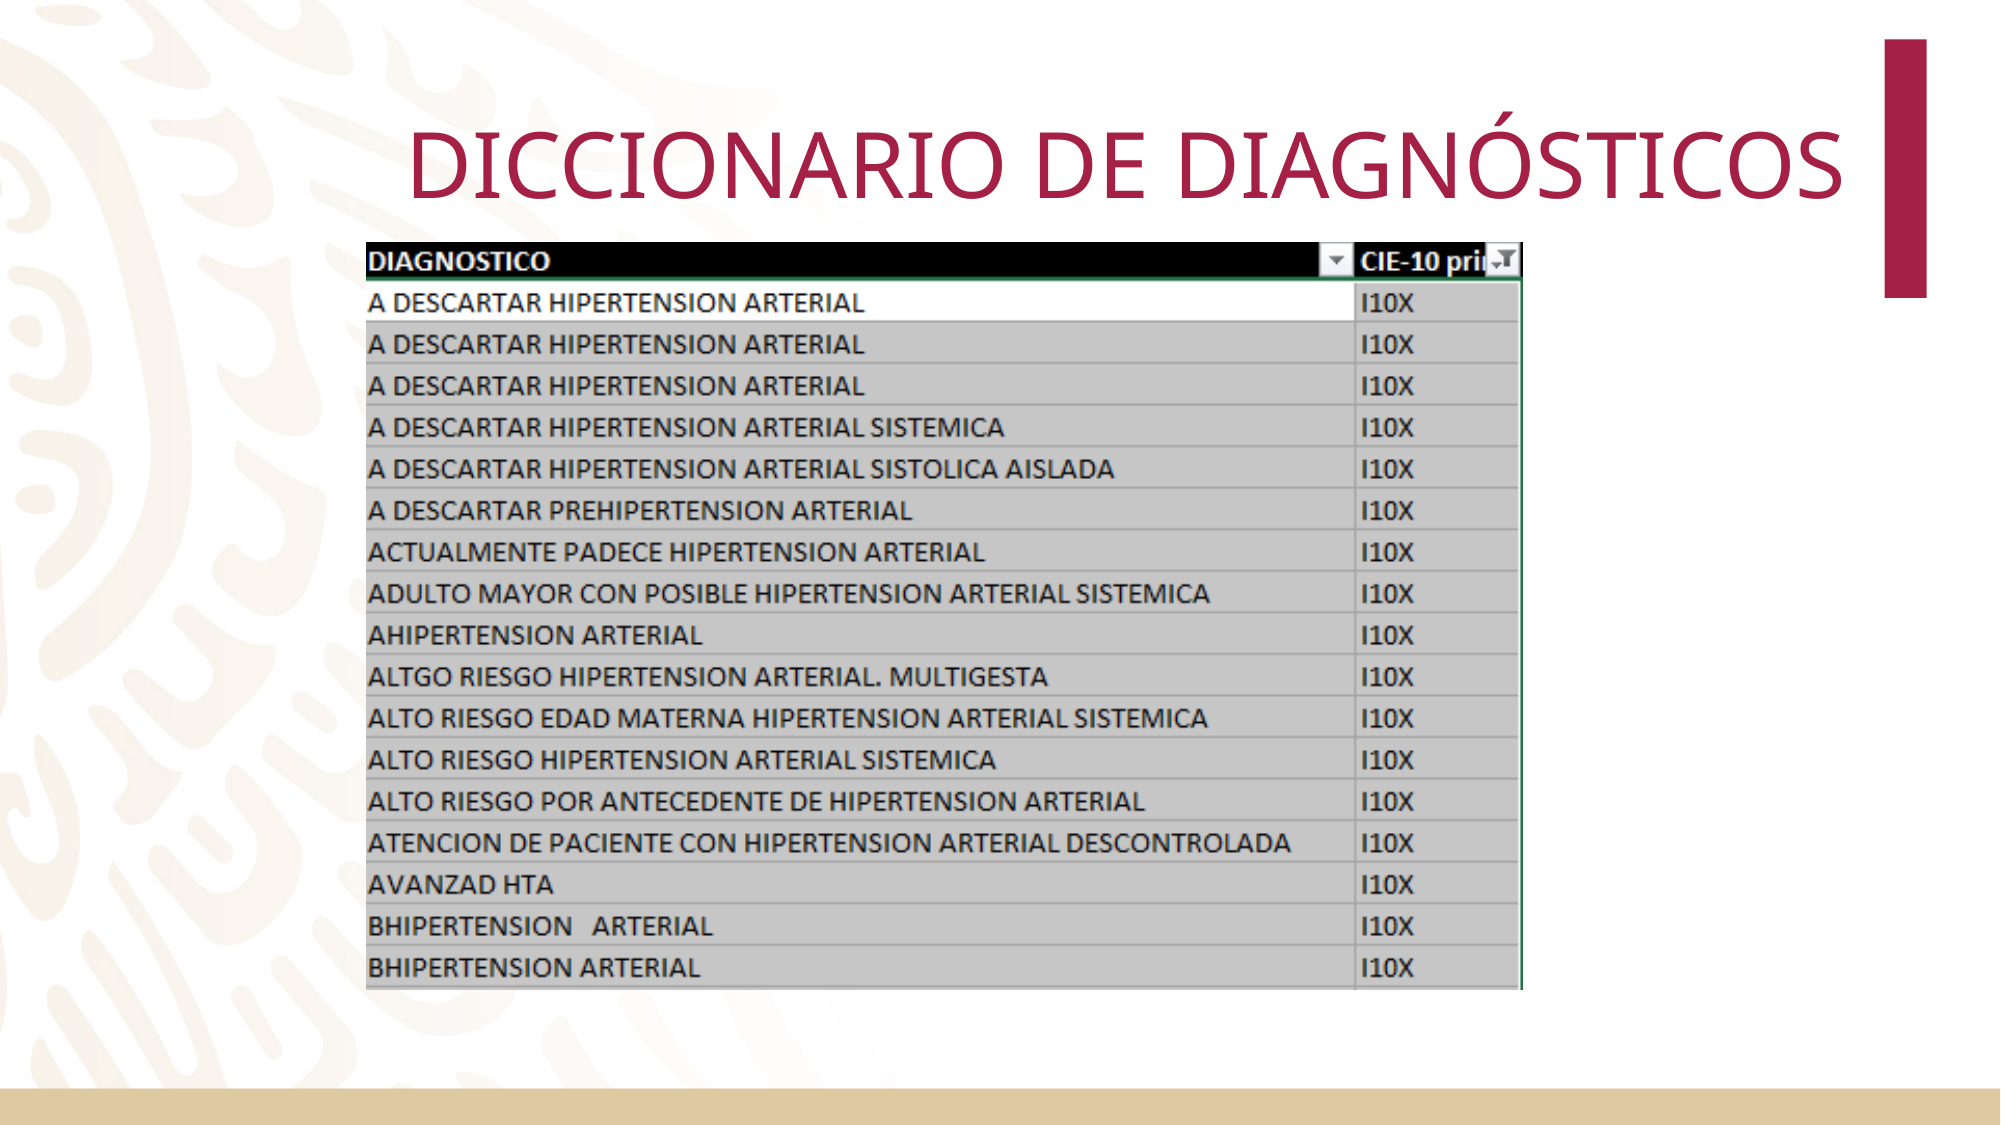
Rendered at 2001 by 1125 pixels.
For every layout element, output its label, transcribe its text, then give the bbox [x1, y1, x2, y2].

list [366, 242, 1524, 990]
picture [0, 0, 2001, 1125]
title DICCIONARIO DE DIAGNÓSTICOS [137, 59, 1863, 278]
